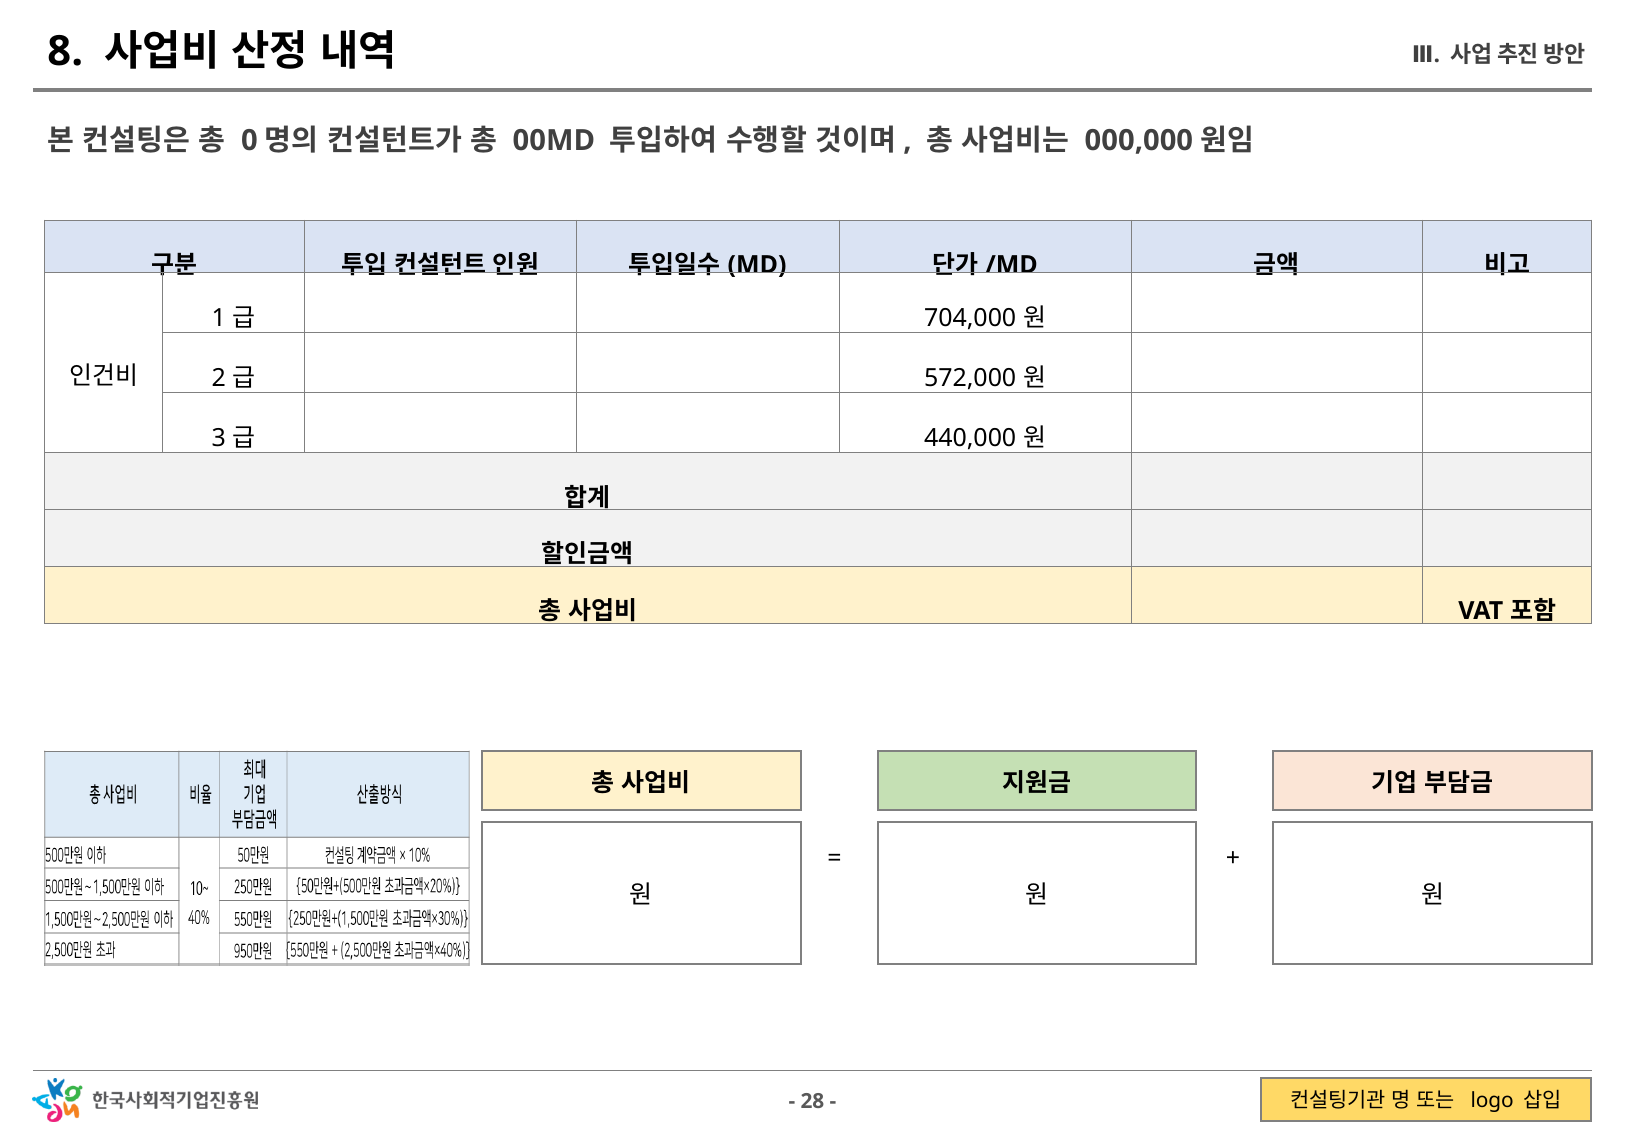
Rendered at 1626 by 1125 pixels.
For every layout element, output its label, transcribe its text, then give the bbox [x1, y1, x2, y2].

table_cell 할인금액 [45, 510, 1131, 566]
text_box = [812, 834, 860, 879]
text_box 원 [1272, 821, 1593, 965]
table_cell VAT포함 [1423, 567, 1591, 623]
table_cell [305, 333, 576, 392]
table_cell [1423, 273, 1591, 332]
table_cell 704,000원 [840, 273, 1131, 332]
table_cell [305, 273, 576, 332]
picture [44, 750, 470, 966]
table_header 투입 컨설턴트 인원 [305, 221, 576, 272]
table_cell [1132, 273, 1422, 332]
table_cell [1423, 393, 1591, 452]
table_cell [1132, 453, 1422, 509]
table_cell [1423, 510, 1591, 566]
table_header 구분 [45, 221, 304, 272]
text_box 총 사업비 [481, 750, 802, 811]
text_box 기업 부담금 [1272, 750, 1593, 811]
table_cell 3급 [163, 393, 304, 452]
text_box 지원금 [877, 750, 1197, 811]
table_header 단가/MD [840, 221, 1131, 272]
text_box 원 [877, 821, 1197, 965]
table_cell 합계 [45, 453, 1131, 509]
table_cell [305, 393, 576, 452]
table_cell [577, 333, 839, 392]
table_header 금액 [1132, 221, 1422, 272]
table_cell [1132, 567, 1422, 623]
text_box 원 [481, 821, 802, 965]
text_box 8. 사업비 산정 내역 [32, 16, 1061, 81]
table_cell 572,000원 [840, 333, 1131, 392]
table_cell [1132, 333, 1422, 392]
table_cell 총 사업비 [45, 567, 1131, 623]
table_cell [577, 393, 839, 452]
table_cell [1132, 510, 1422, 566]
table_cell 인건비 [45, 273, 162, 452]
text_box Ⅲ. 사업 추진 방안 [1308, 35, 1601, 76]
table_cell 2급 [163, 333, 304, 392]
table_header 비고 [1423, 221, 1591, 272]
table_cell [1423, 453, 1591, 509]
table_cell 1급 [163, 273, 304, 332]
table_cell [1423, 333, 1591, 392]
table_header 투입일수(MD) [577, 221, 839, 272]
table_cell 440,000원 [840, 393, 1131, 452]
text_box + [1211, 834, 1259, 879]
table_cell [577, 273, 839, 332]
text_box 본 컨설팅은 총 0명의 컨설턴트가 총 00MD 투입하여 수행할 것이며, 총 사업비는 000,000원임 [32, 113, 1593, 164]
picture [32, 1078, 258, 1122]
table_cell [1132, 393, 1422, 452]
